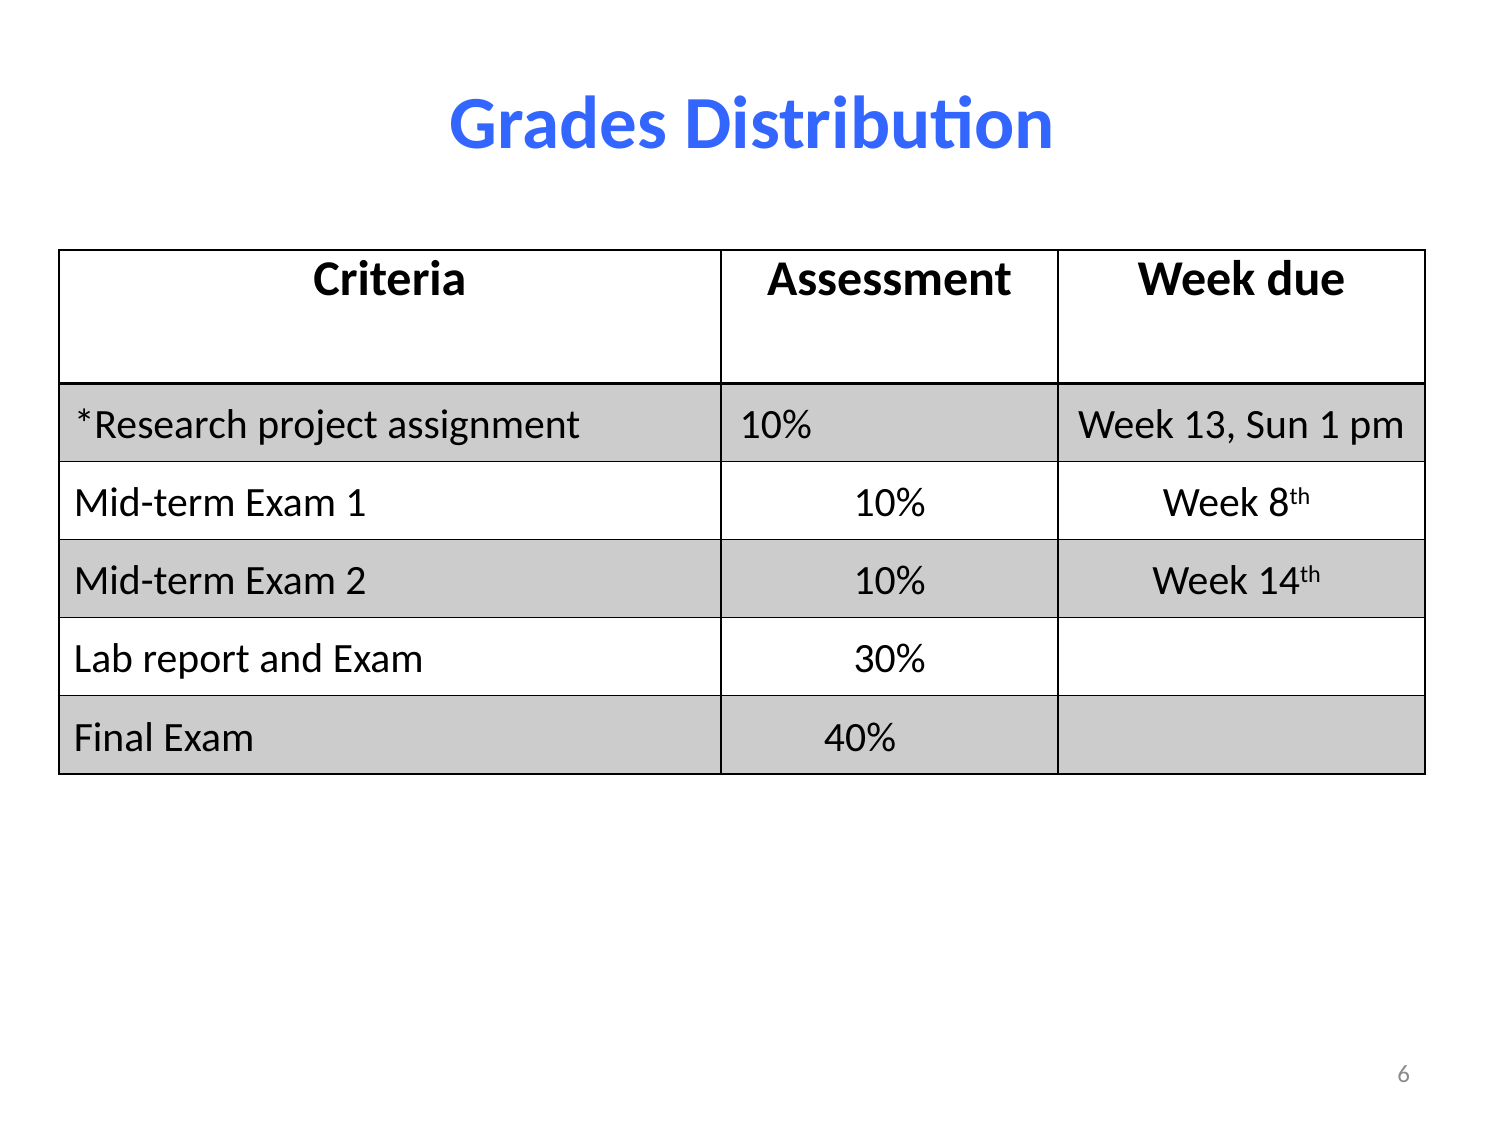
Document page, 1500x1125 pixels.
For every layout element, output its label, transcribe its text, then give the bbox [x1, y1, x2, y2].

table_cell Mid-term Exam 1 [60, 462, 720, 539]
slide_number 5 [1074, 1042, 1425, 1103]
table_cell 10% [722, 385, 1057, 461]
table_cell Week 13, Sun 1 pm [1059, 385, 1424, 461]
table_cell 40% [722, 696, 1057, 773]
table_cell Mid-term Exam 2 [60, 540, 720, 617]
table_cell 10% [722, 540, 1057, 617]
table_cell Lab report and Exam [60, 618, 720, 695]
table_cell Final Exam [60, 696, 720, 773]
table_cell Week 8th [1059, 462, 1424, 539]
table_cell *Research project assignment [60, 385, 720, 461]
table_cell Week 14th [1059, 540, 1424, 617]
table_cell [1059, 618, 1424, 695]
table_cell [1059, 696, 1424, 773]
table_header Week due [1059, 251, 1424, 382]
table_cell 30% [722, 618, 1057, 695]
table_header Assessment [722, 251, 1057, 382]
text_box Grades Distribution [435, 66, 1071, 171]
table_cell 10% [722, 462, 1057, 539]
table_header Criteria [60, 251, 720, 382]
